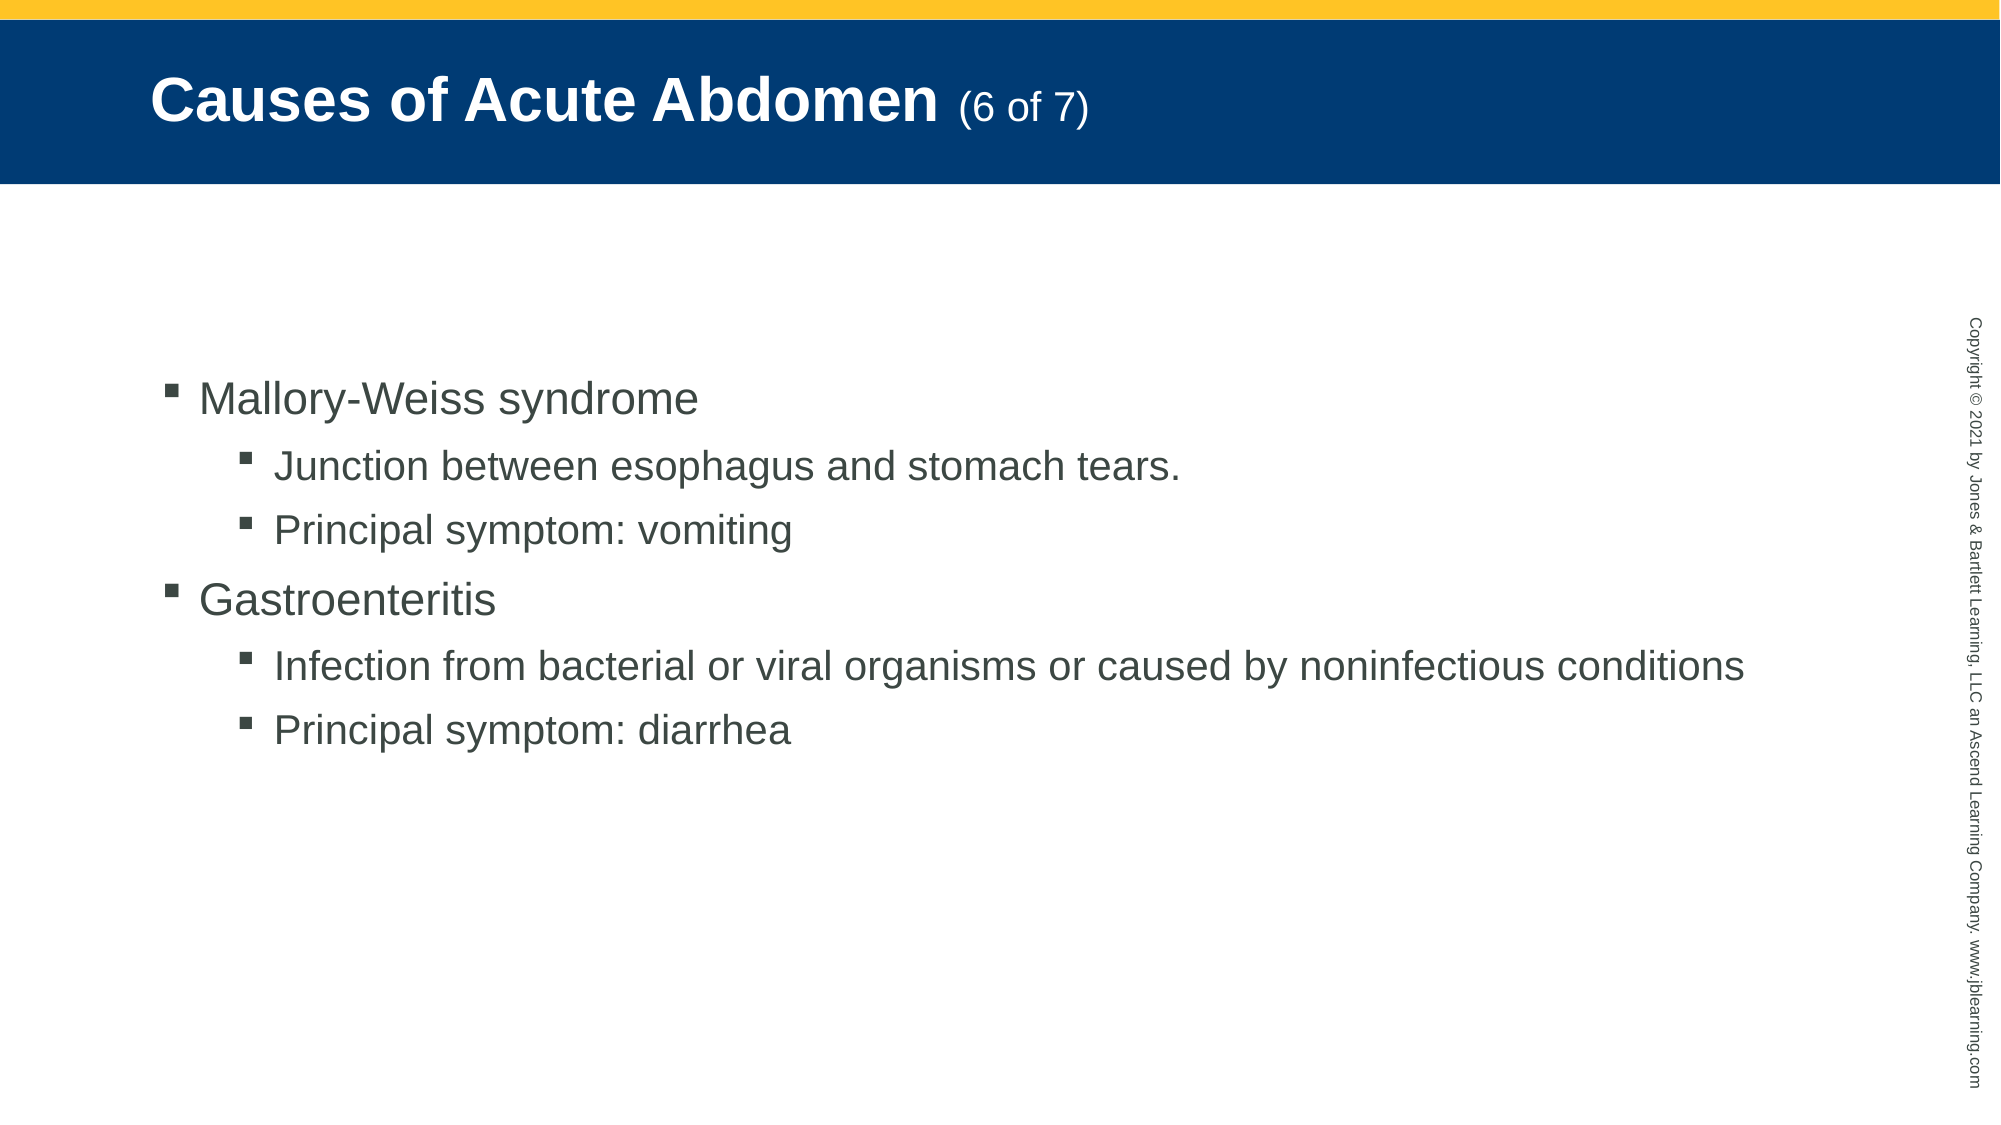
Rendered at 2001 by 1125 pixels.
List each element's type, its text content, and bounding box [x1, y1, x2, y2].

title Causes of Acute Abdomen (6 of 7) [0, 19, 2000, 185]
list Mallory-Weiss syndrome Junction between esophagus and stomach tears. Principal symptom: vomiting Gastroenteritis Infection from bacterial or viral organisms or caused by noninfectious conditions Principal symptom: diarrhea [146, 361, 1859, 1016]
